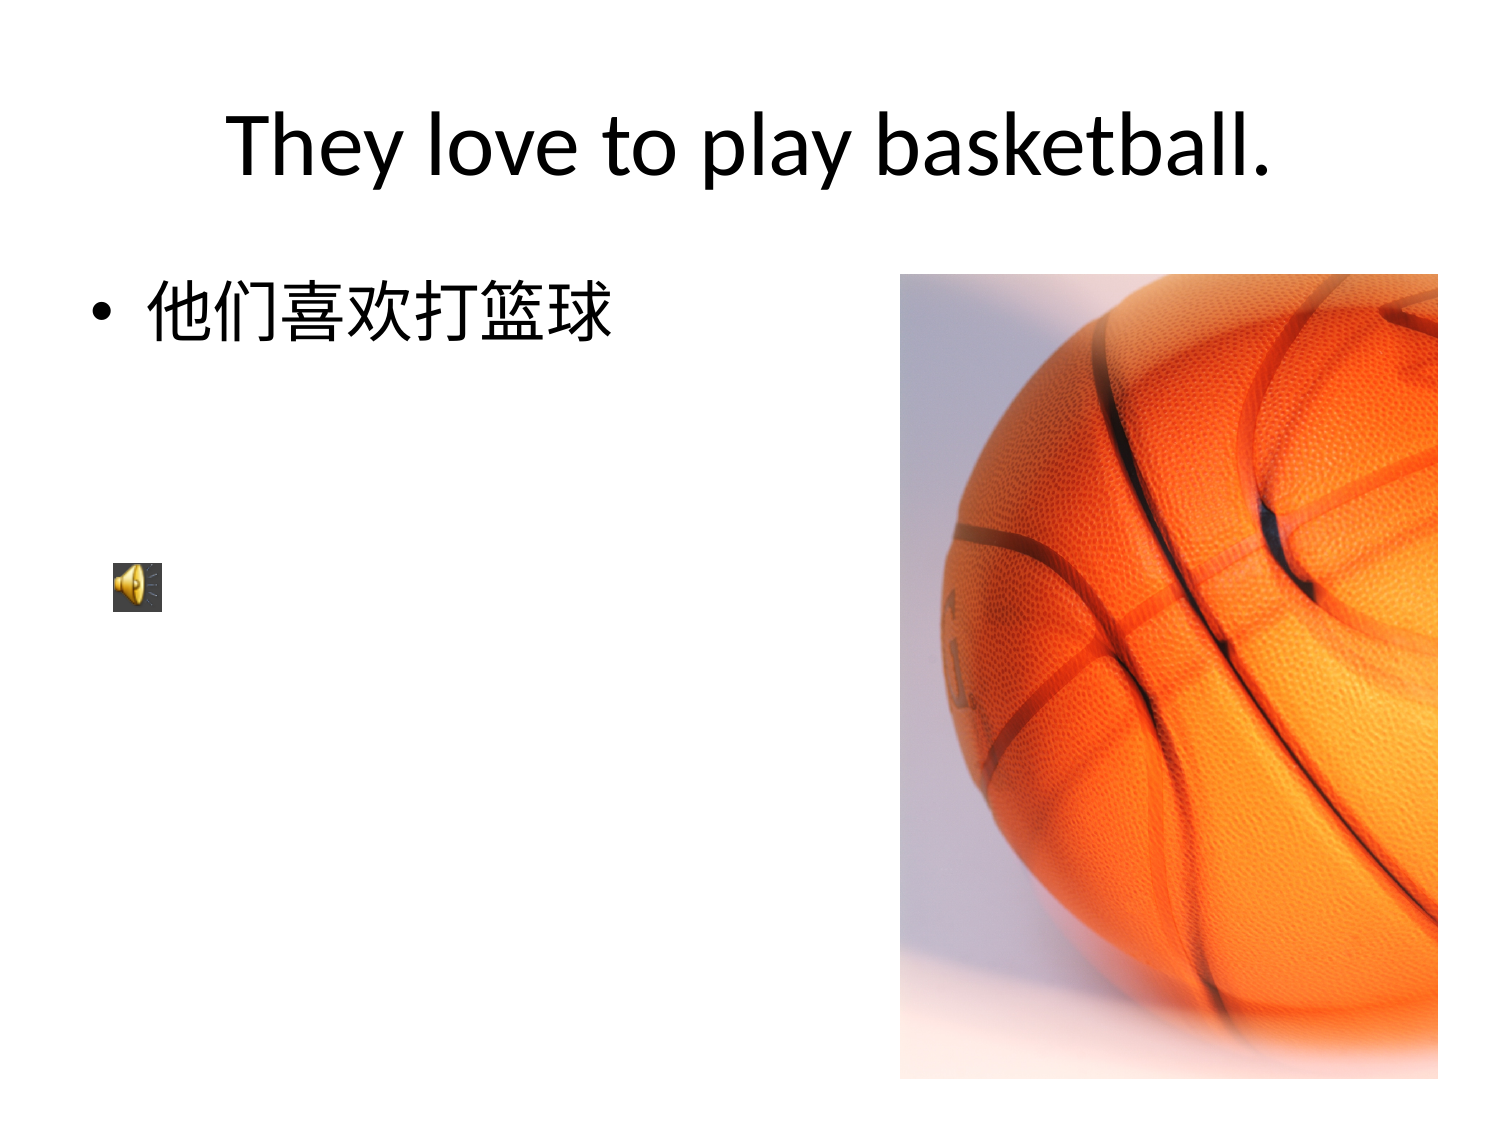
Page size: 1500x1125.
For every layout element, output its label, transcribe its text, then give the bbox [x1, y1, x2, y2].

list 他们喜欢打篮球 [75, 262, 1425, 1005]
picture [112, 562, 163, 613]
picture [899, 274, 1438, 1079]
title They love to play basketball. [75, 45, 1425, 233]
